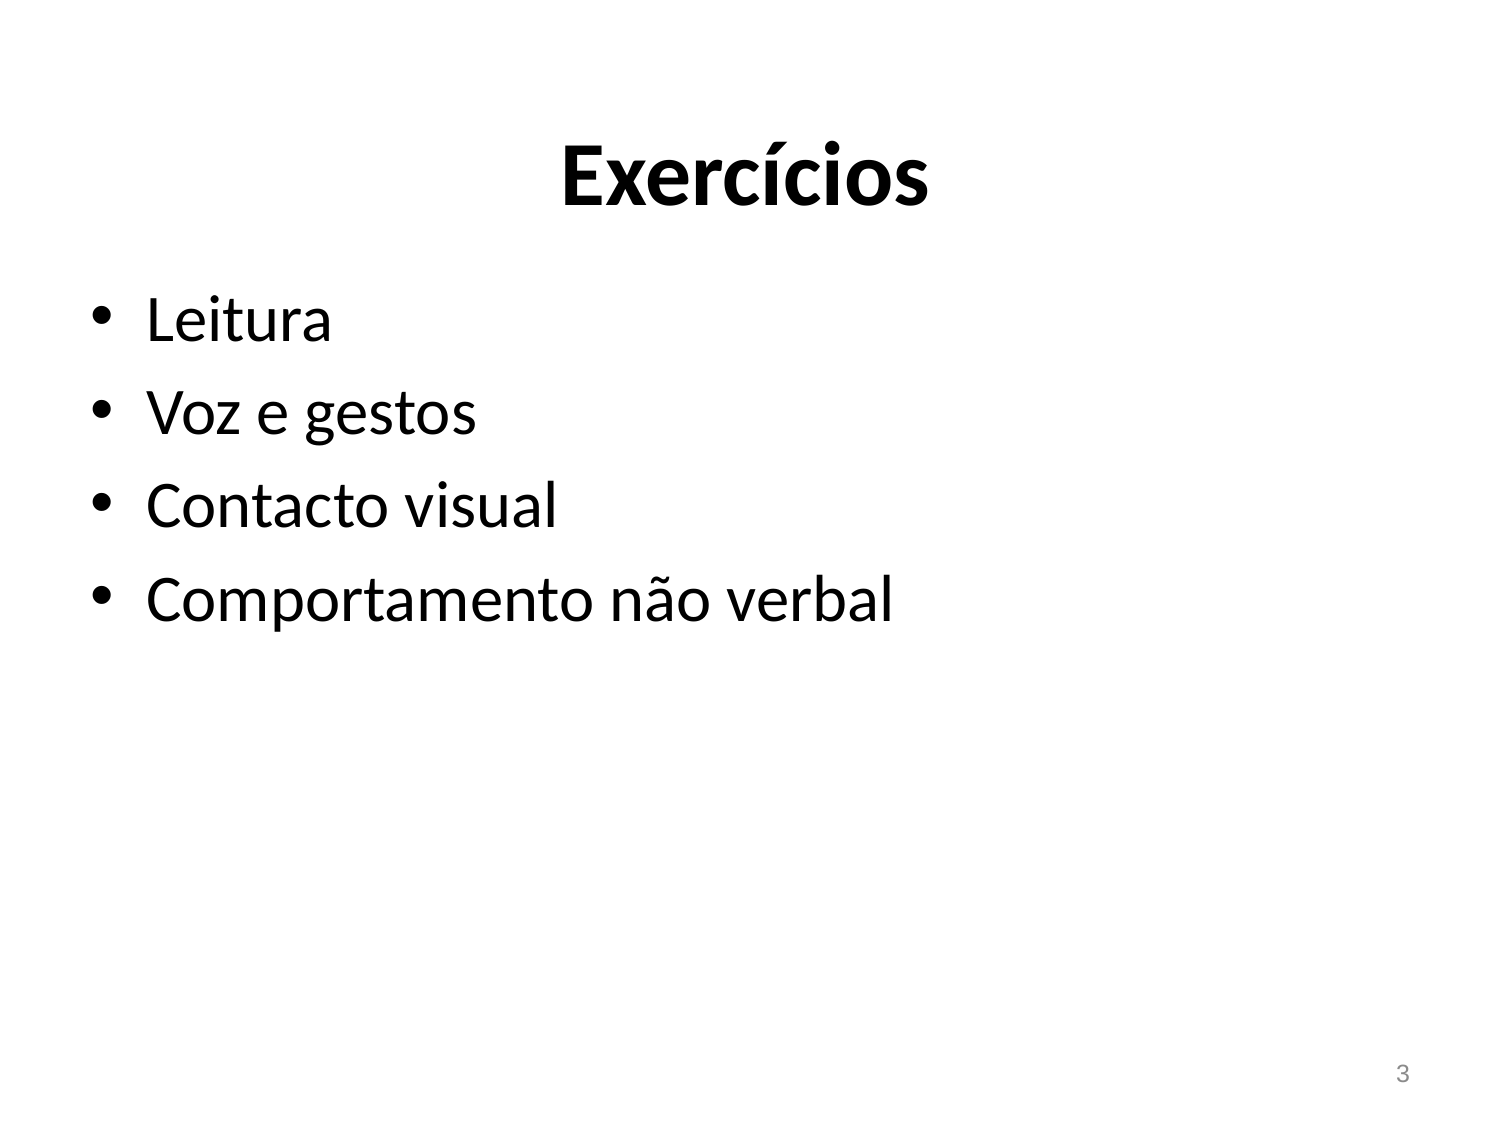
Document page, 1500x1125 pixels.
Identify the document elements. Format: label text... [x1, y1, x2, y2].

list Leitura Voz e gestos Contacto visual Comportamento não verbal [74, 266, 1426, 1010]
title Exercícios [70, 81, 1421, 256]
slide_number 3 [1074, 1042, 1425, 1103]
